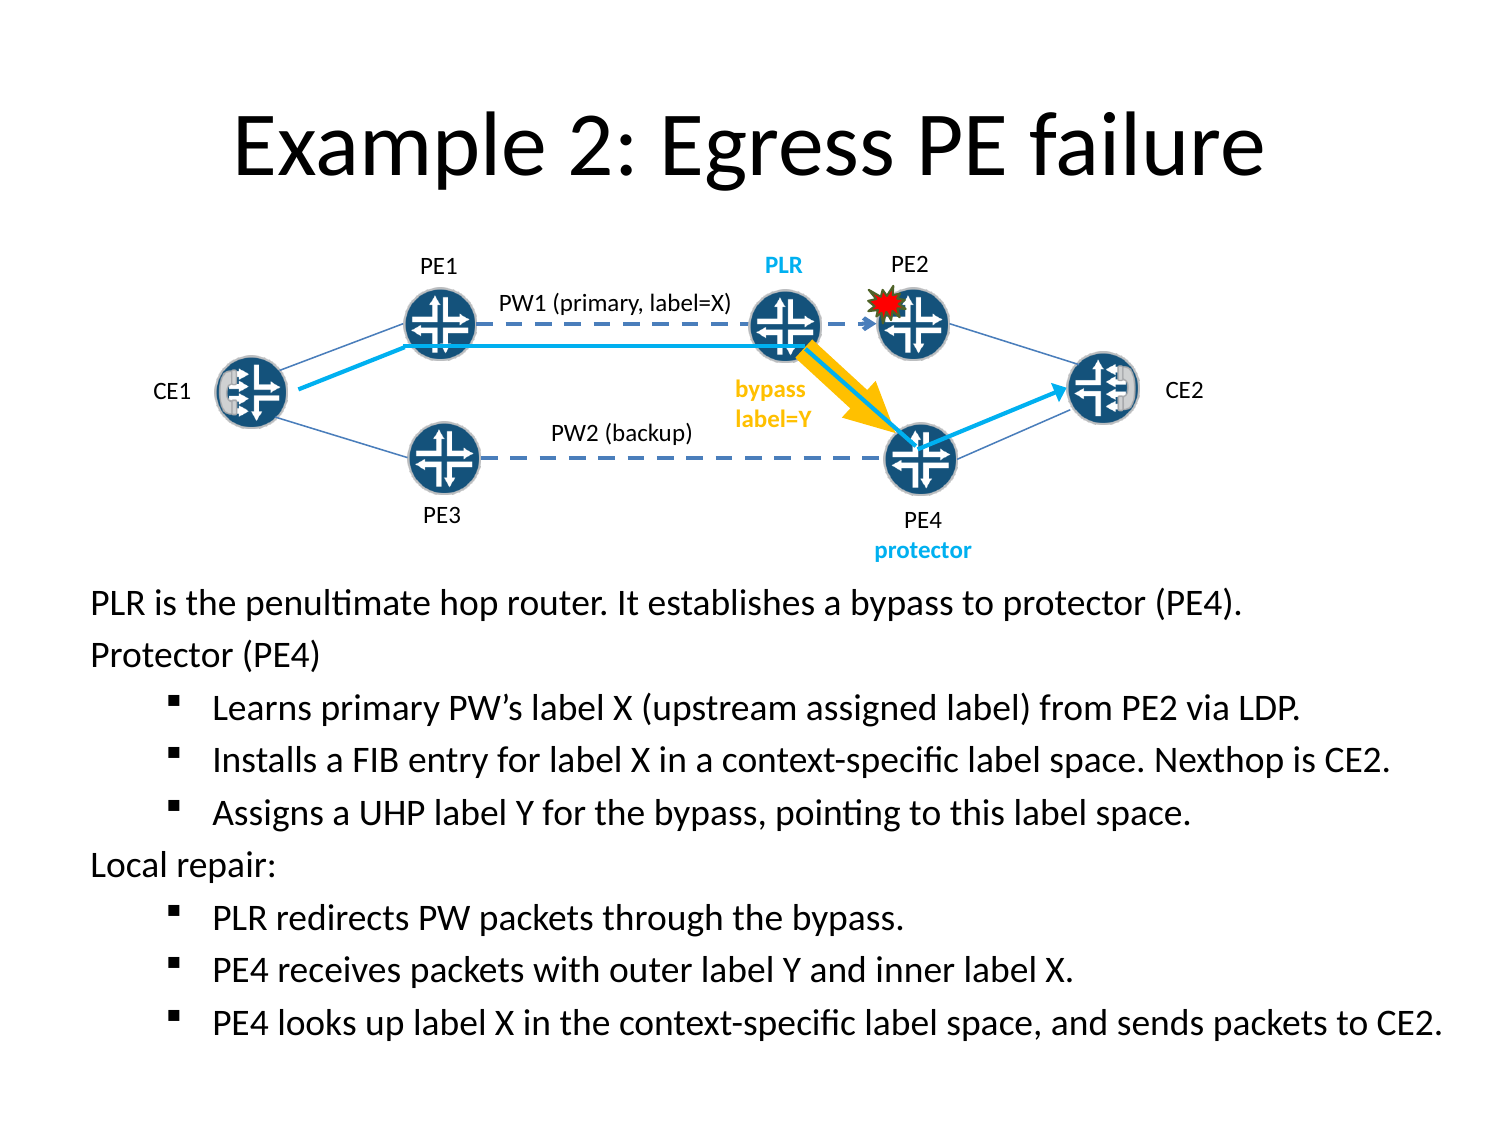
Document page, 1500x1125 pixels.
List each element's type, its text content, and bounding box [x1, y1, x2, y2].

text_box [274, 416, 408, 458]
text_box PW2 (backup) [483, 408, 761, 454]
picture [402, 286, 477, 343]
picture [748, 349, 803, 363]
picture [214, 355, 288, 429]
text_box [298, 346, 405, 390]
text_box CE2 [1145, 366, 1230, 412]
text_box PE4 protector [824, 495, 1023, 571]
text_box PE3 [397, 491, 487, 537]
list PLR is the penultimate hop router. It establishes a bypass to protector (PE4). Protector (PE4) Learns primary PW’s label X (upstream assigned label) from PE2 via LDP. Installs a FIB entry for label X in a context-specific label space. Nexthop is CE2. Assigns a UHP label Y for the bypass, pointing to this label space. Local repair: PLR redirects PW packets through the bypass. PE4 receives packets with outer label Y and inner label X. PE4 looks up label X in the context-specific label space, and sends packets to CE2. [75, 570, 1500, 1125]
text_box bypass label=Y [640, 365, 799, 440]
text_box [949, 323, 1080, 365]
picture [883, 447, 958, 497]
picture [407, 420, 481, 495]
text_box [920, 387, 1067, 450]
picture [748, 288, 823, 348]
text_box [956, 454, 1071, 460]
text_box PLR [733, 241, 835, 287]
text_box [867, 288, 872, 296]
picture [1066, 350, 1140, 425]
text_box PW1 (primary, label=X) [482, 278, 749, 323]
text_box PE1 [394, 242, 484, 288]
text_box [805, 348, 917, 447]
title Example 2: Egress PE failure [75, 45, 1425, 233]
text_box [279, 323, 404, 371]
picture [405, 349, 477, 361]
text_box [866, 298, 871, 314]
picture [876, 286, 950, 361]
text_box PE2 [870, 239, 950, 285]
text_box CE1 [128, 367, 209, 413]
